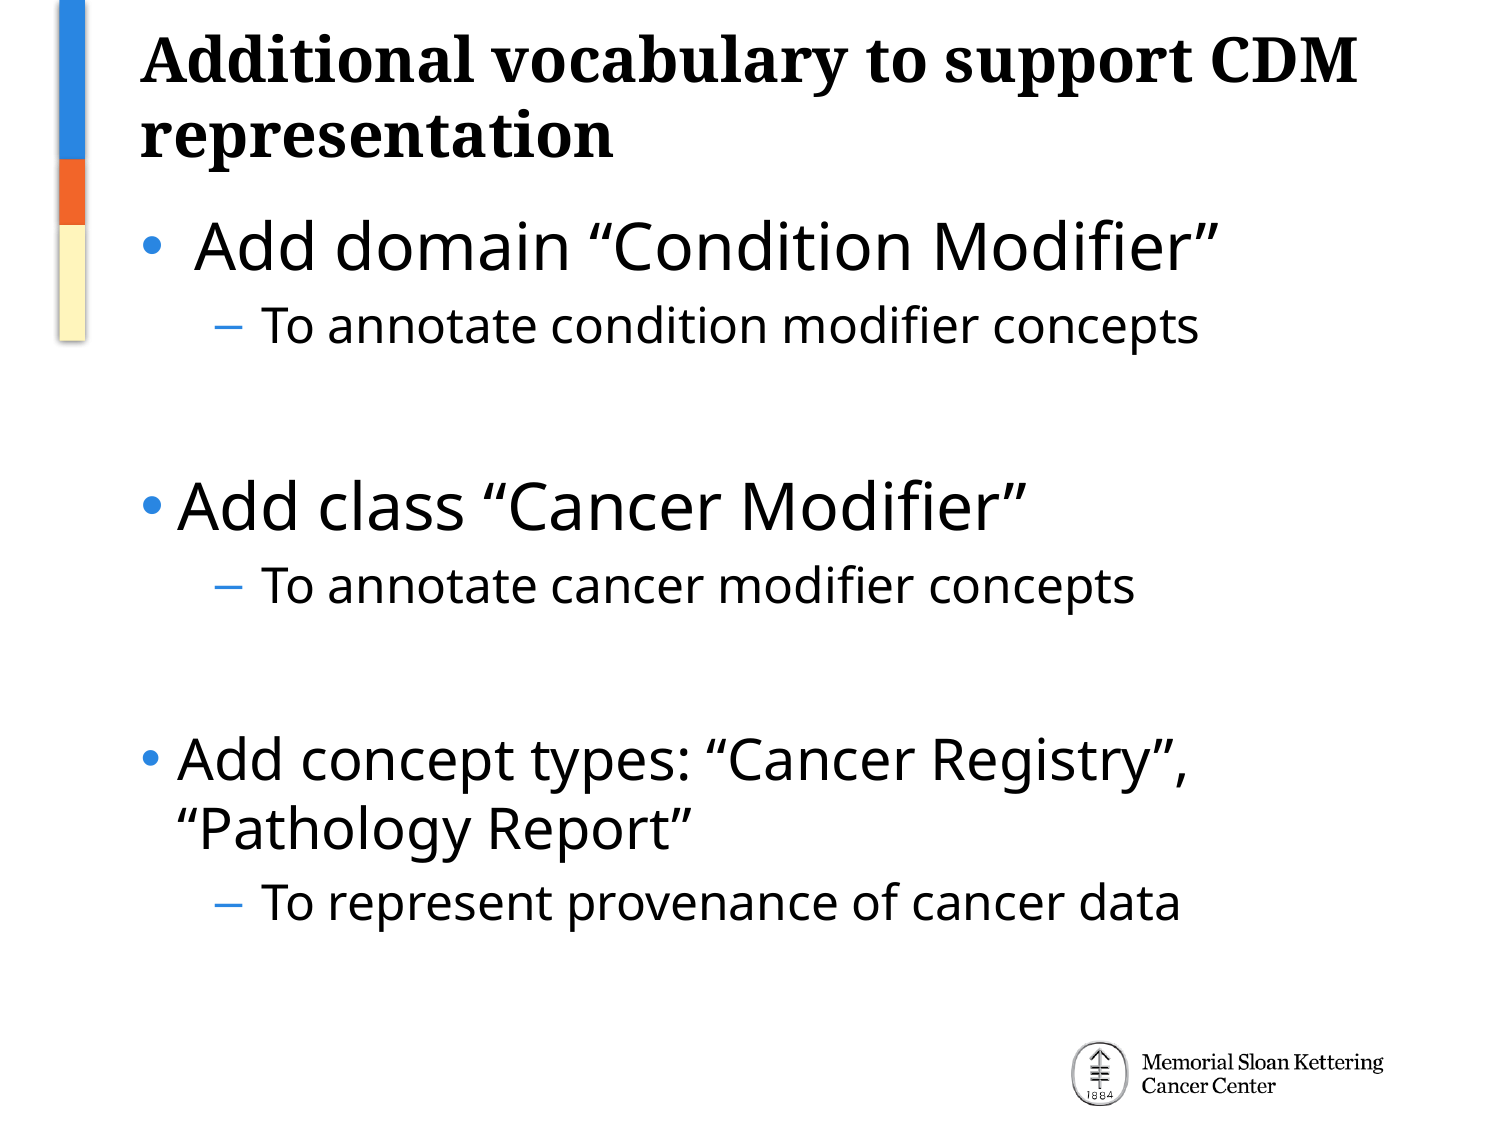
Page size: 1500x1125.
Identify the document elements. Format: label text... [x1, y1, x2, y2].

list Add domain “Condition Modifier” To annotate condition modifier concepts Add class “Cancer Modifier” To annotate cancer modifier concepts Add concept types: “Cancer Registry”, “Pathology Report” To represent provenance of cancer data [125, 197, 1386, 940]
title Additional vocabulary to support CDM representation [125, 48, 1386, 178]
